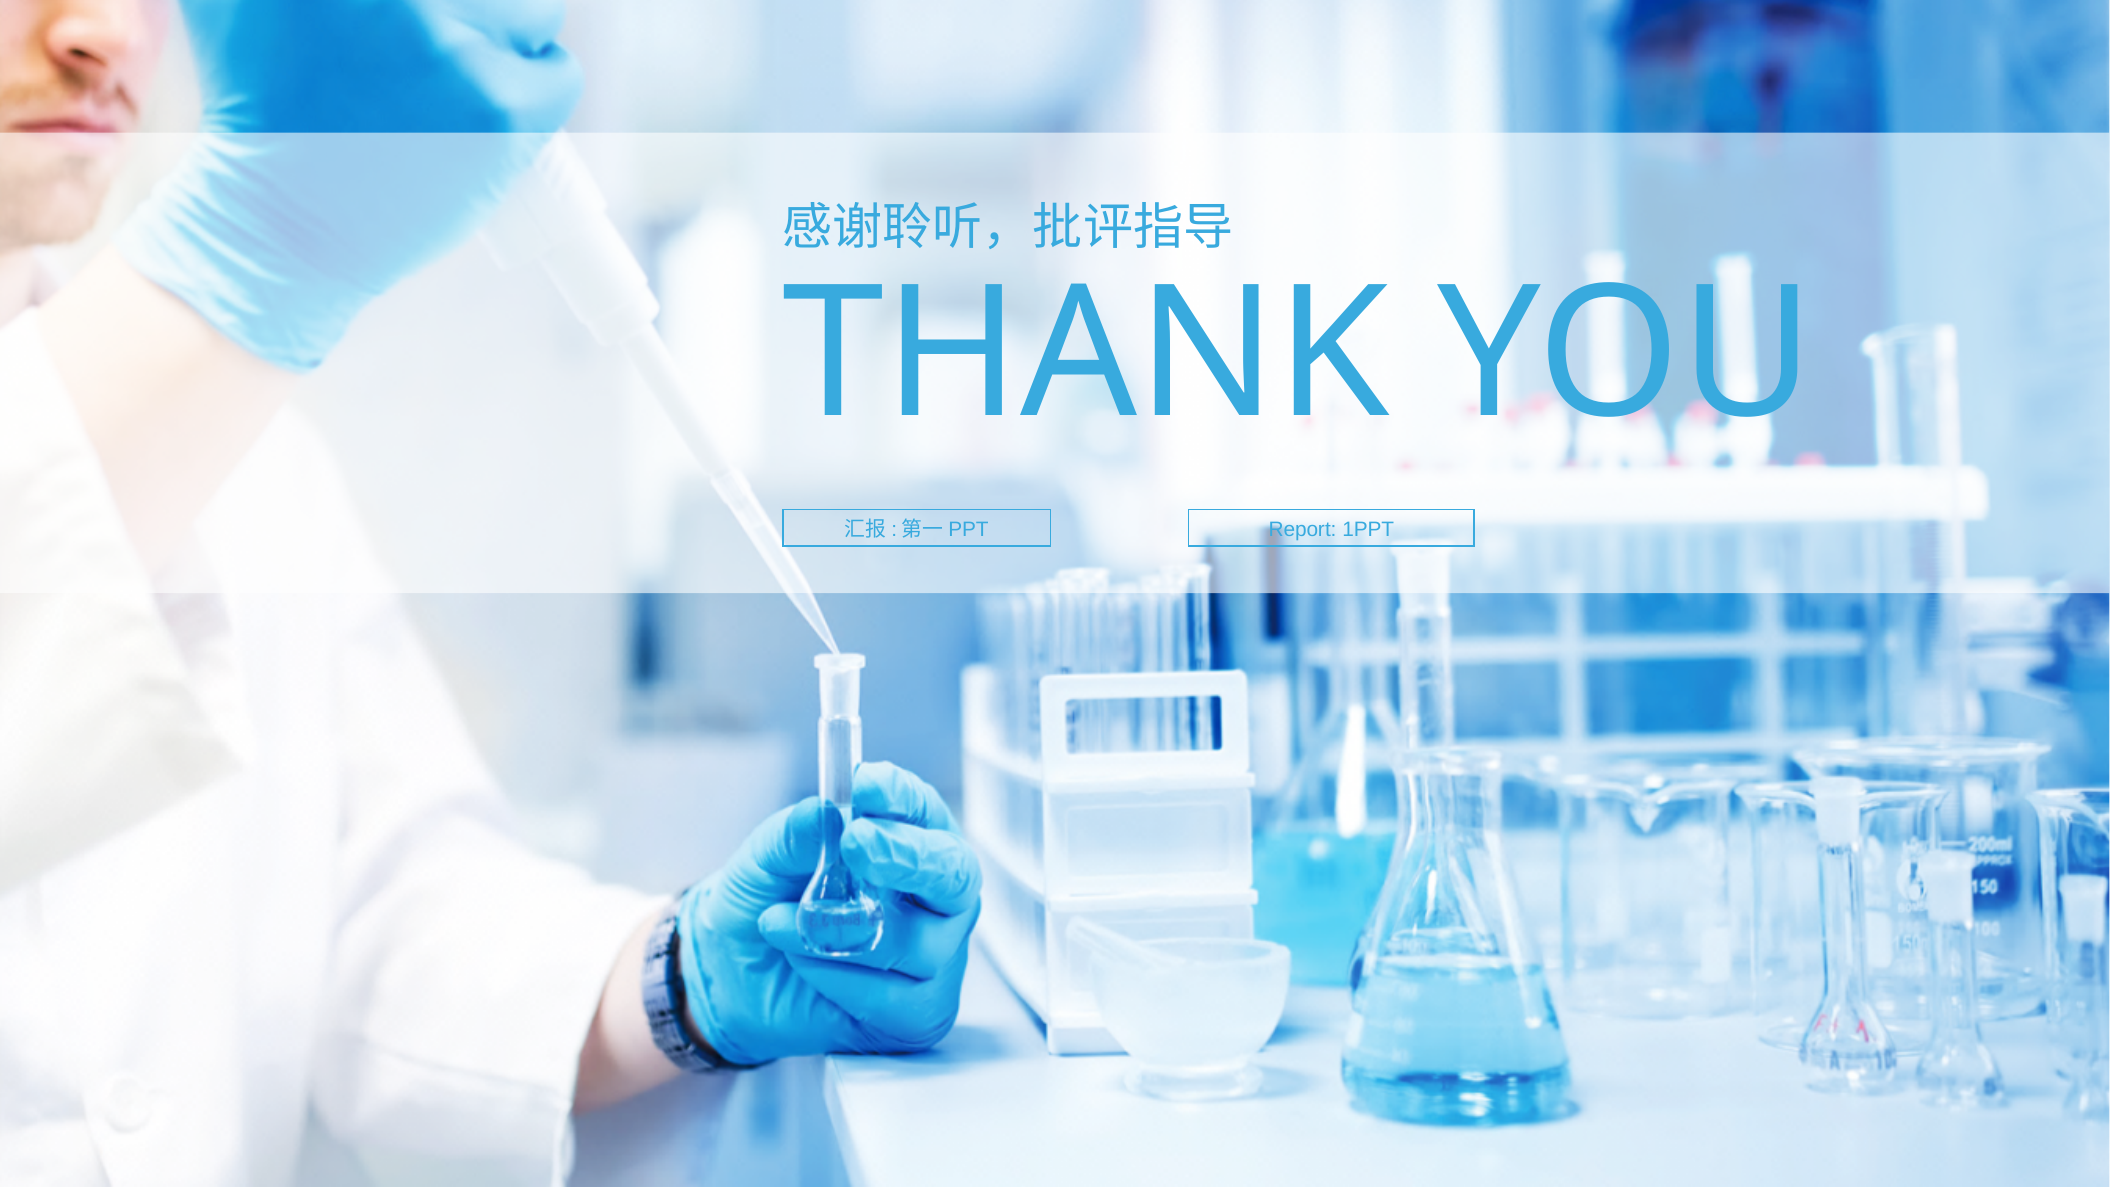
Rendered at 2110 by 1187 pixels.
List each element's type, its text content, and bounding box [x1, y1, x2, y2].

text_box 感谢聆听，批评指导 [783, 194, 1595, 255]
text_box Report: 1PPT [1188, 509, 1474, 547]
text_box [0, 131, 2110, 594]
text_box THANK YOU [783, 232, 1882, 453]
text_box [0, 594, 2110, 1187]
text_box [0, 0, 2110, 131]
text_box 汇报:第一PPT [783, 509, 1051, 547]
